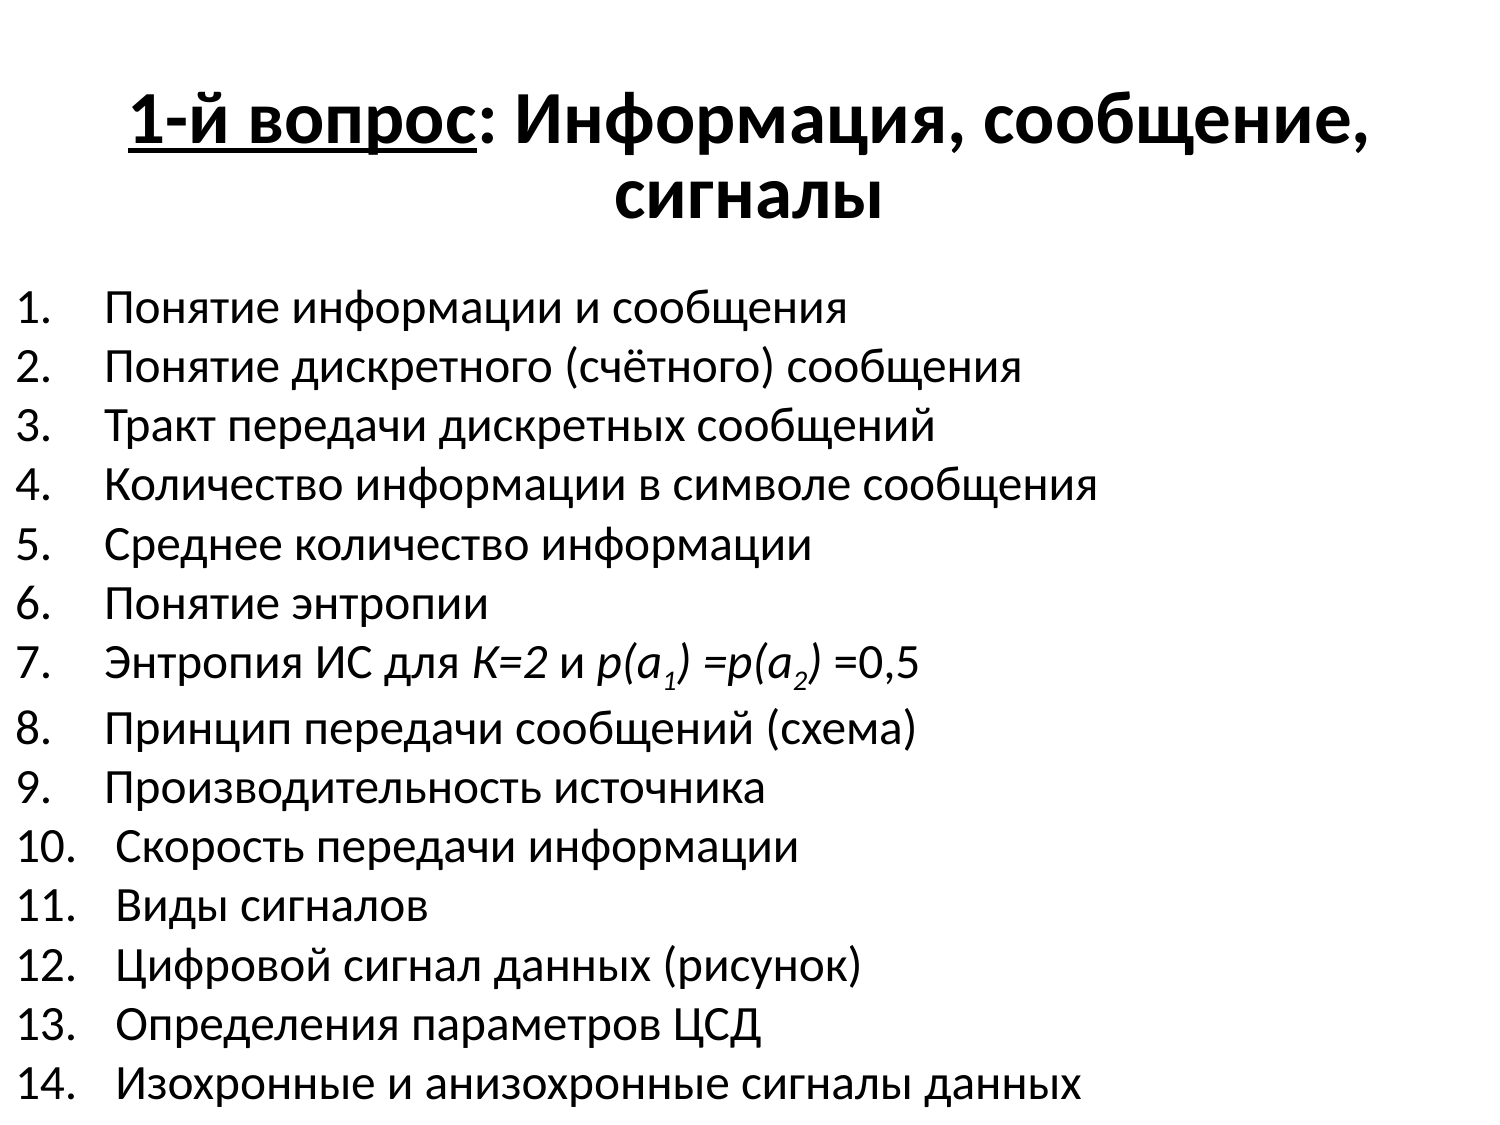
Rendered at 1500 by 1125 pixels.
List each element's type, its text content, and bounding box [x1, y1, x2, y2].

list Понятие информации и сообщения Понятие дискретного (счётного) сообщения Тракт передачи дискретных сообщений Количество информации в символе сообщения Среднее количество информации Понятие энтропии Энтропия ИС для К=2 и р(а1) =р(а2) =0,5 Принцип передачи сообщений (схема) Производительность источника Скорость передачи информации Виды сигналов Цифровой сигнал данных (рисунок) Определения параметров ЦСД Изохронные и анизохронные сигналы данных [0, 278, 1500, 1125]
title 1-й вопрос: Информация, сообщение, сигналы [75, 45, 1425, 278]
